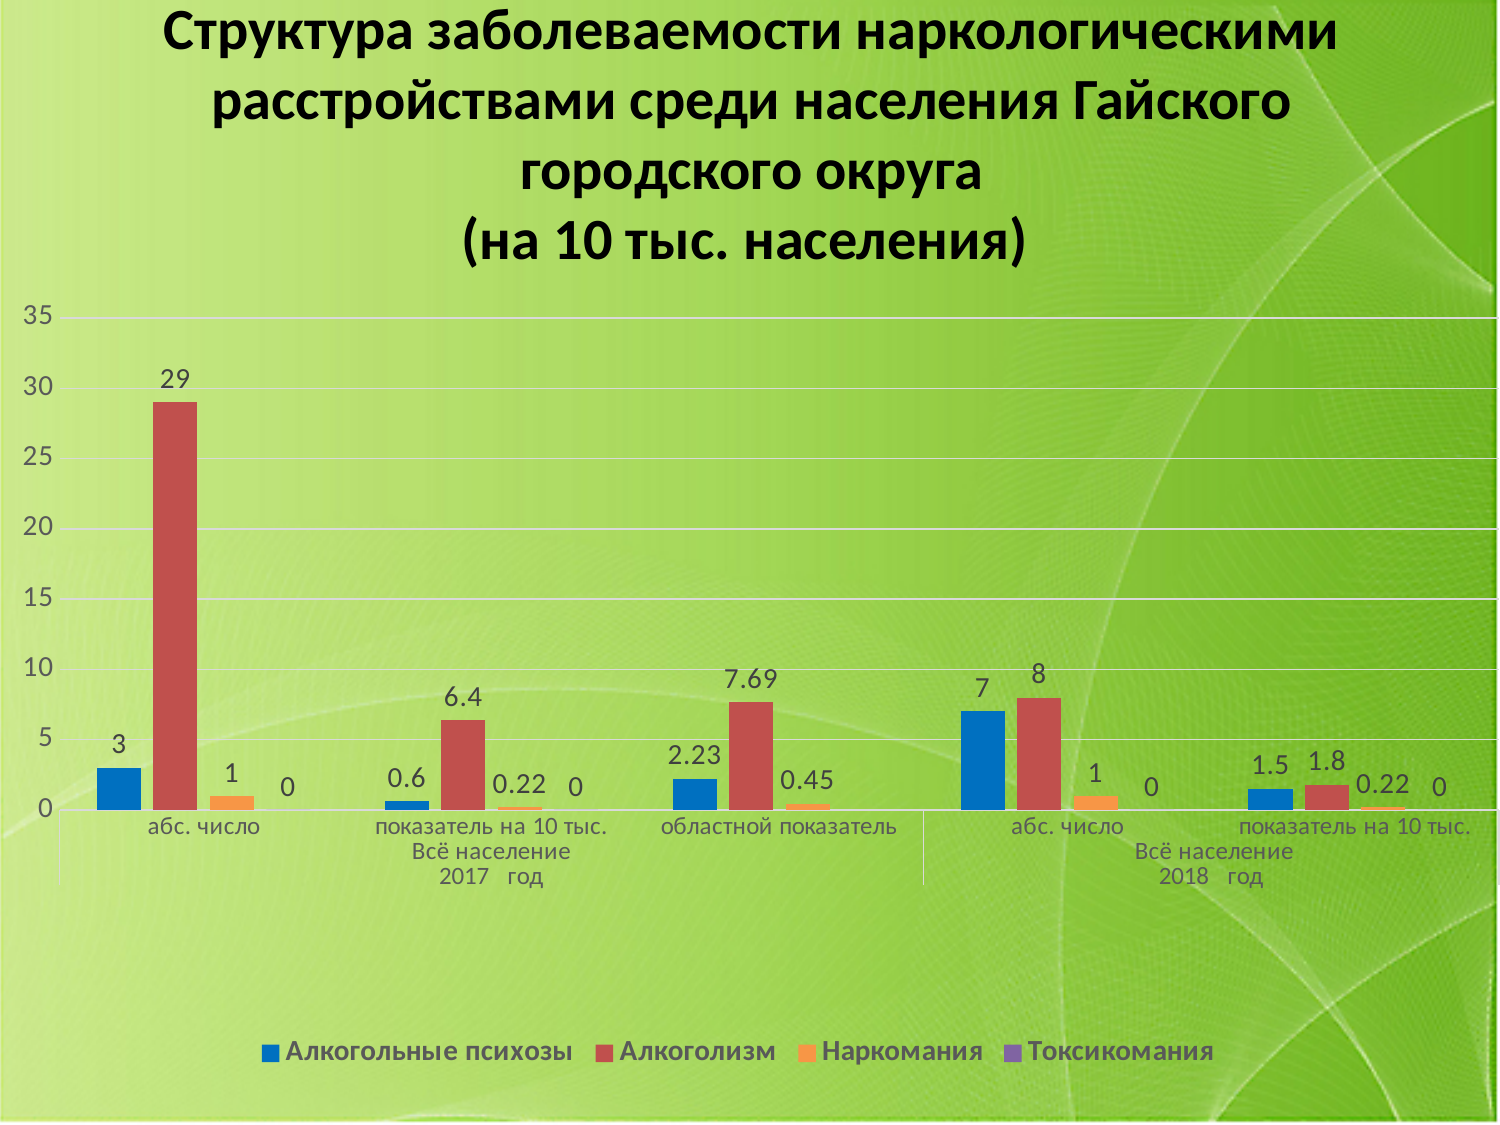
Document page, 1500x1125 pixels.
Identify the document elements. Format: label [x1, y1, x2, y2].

picture [0, 0, 1500, 266]
chart [0, 262, 1500, 1125]
